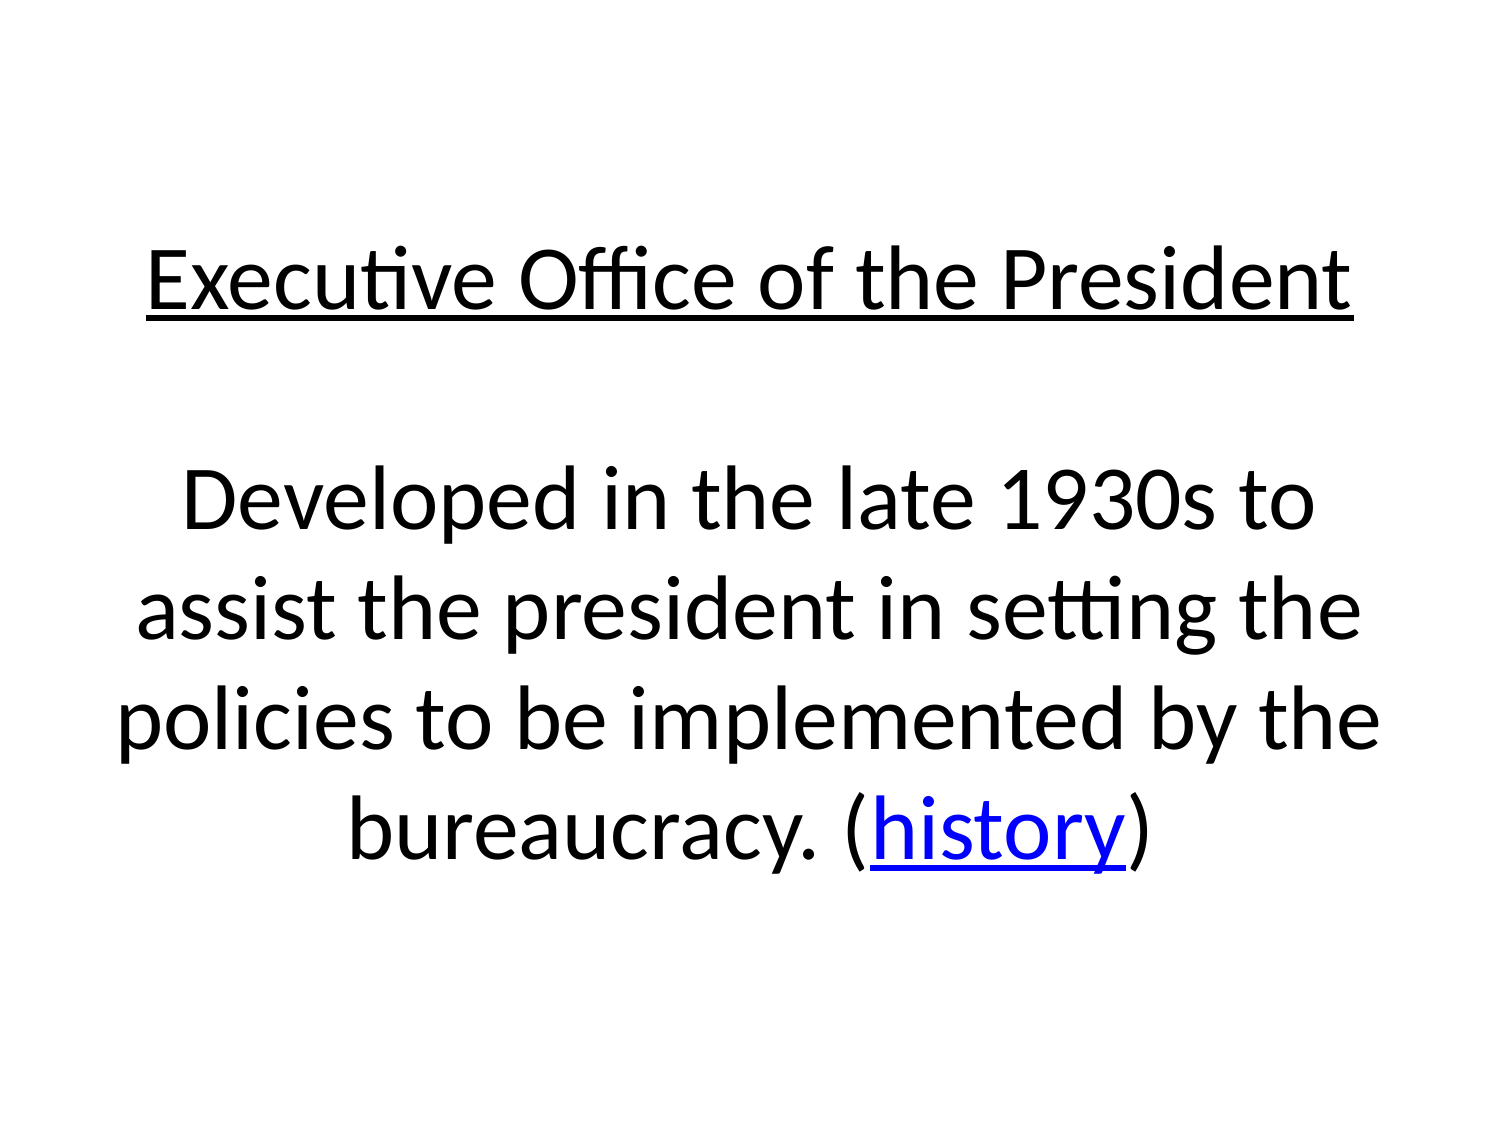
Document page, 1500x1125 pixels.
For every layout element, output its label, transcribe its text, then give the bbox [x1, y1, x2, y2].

title Executive Office of the President Developed in the late 1930s to assist the president in setting the policies to be implemented by the bureaucracy. (history) [74, 44, 1426, 1051]
